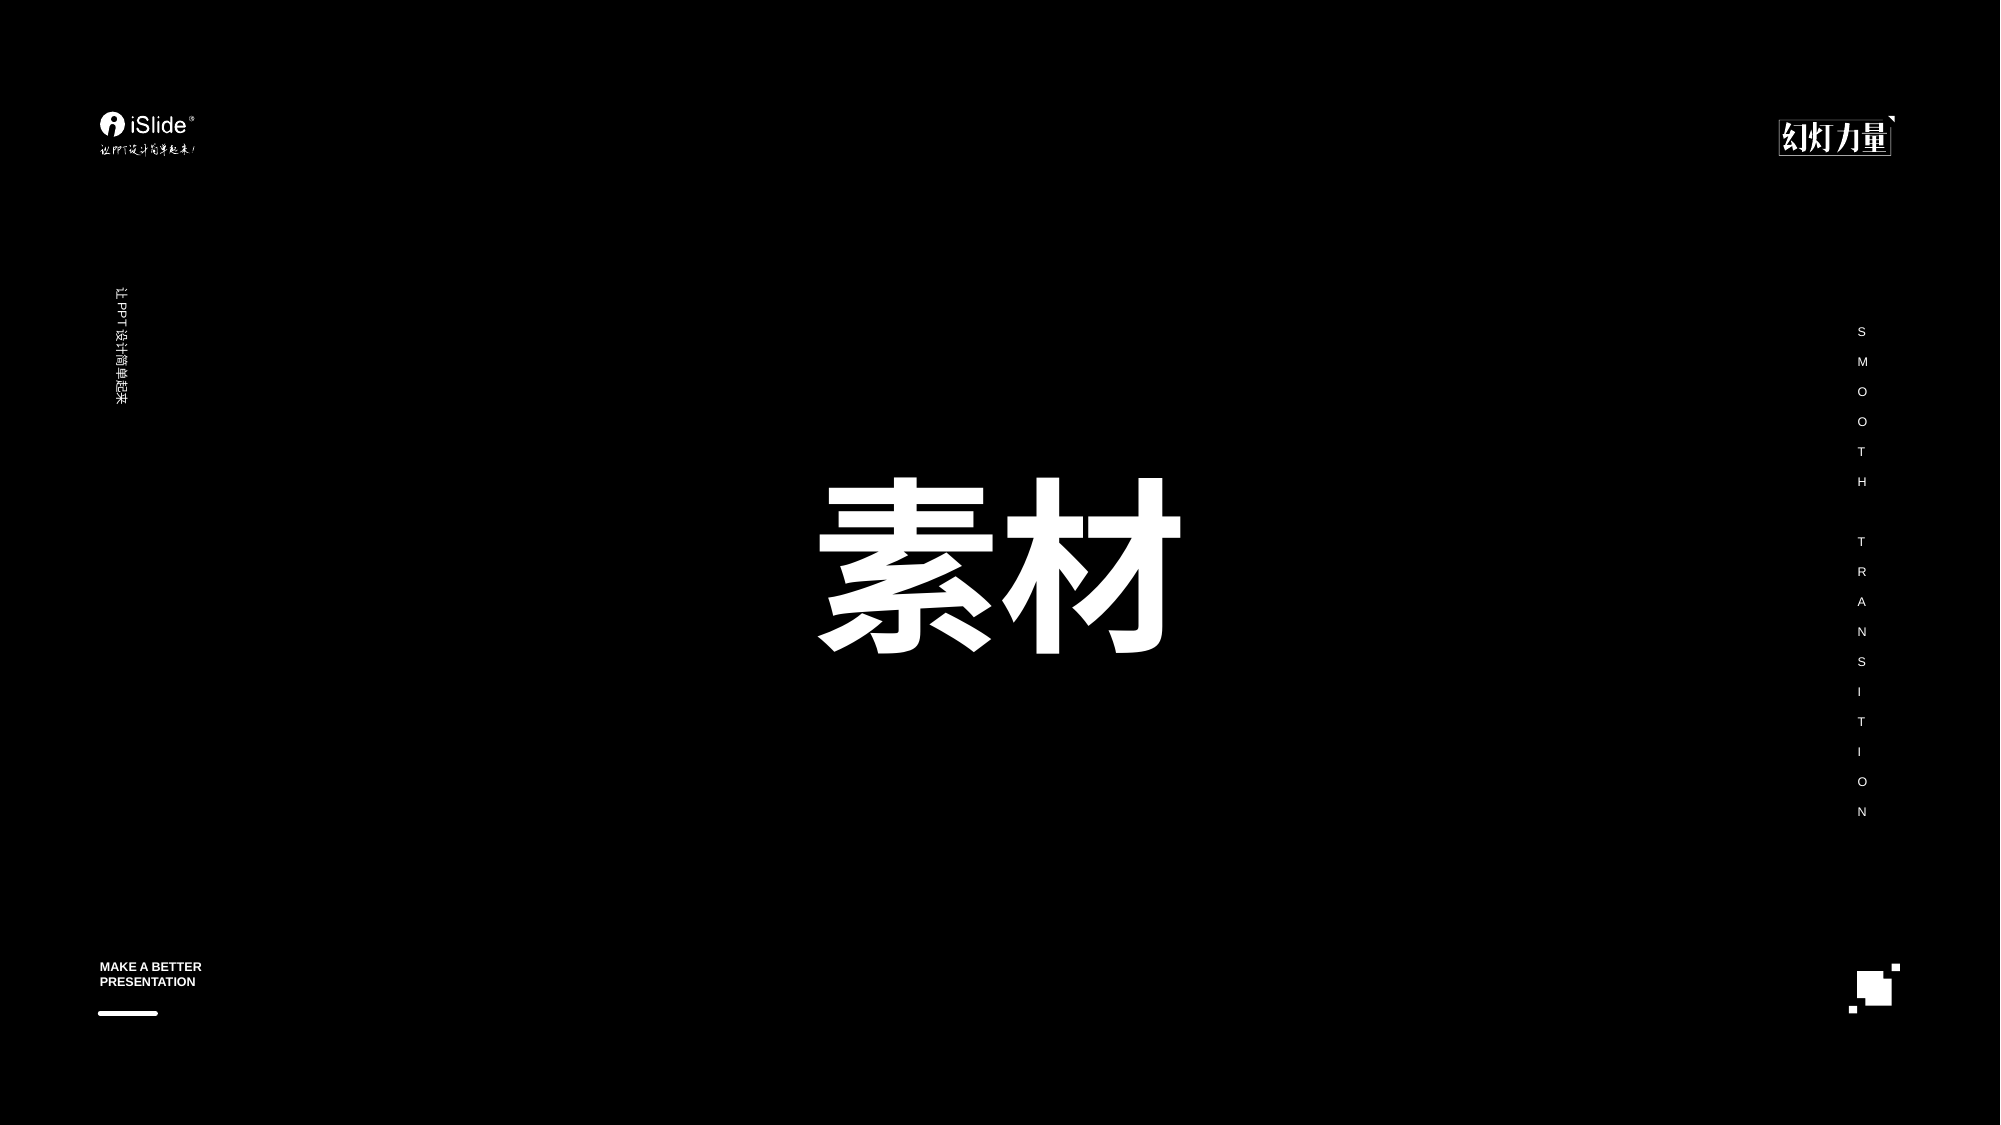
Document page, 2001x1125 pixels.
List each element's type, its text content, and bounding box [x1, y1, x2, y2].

text_box 素材 [211, 405, 1788, 719]
